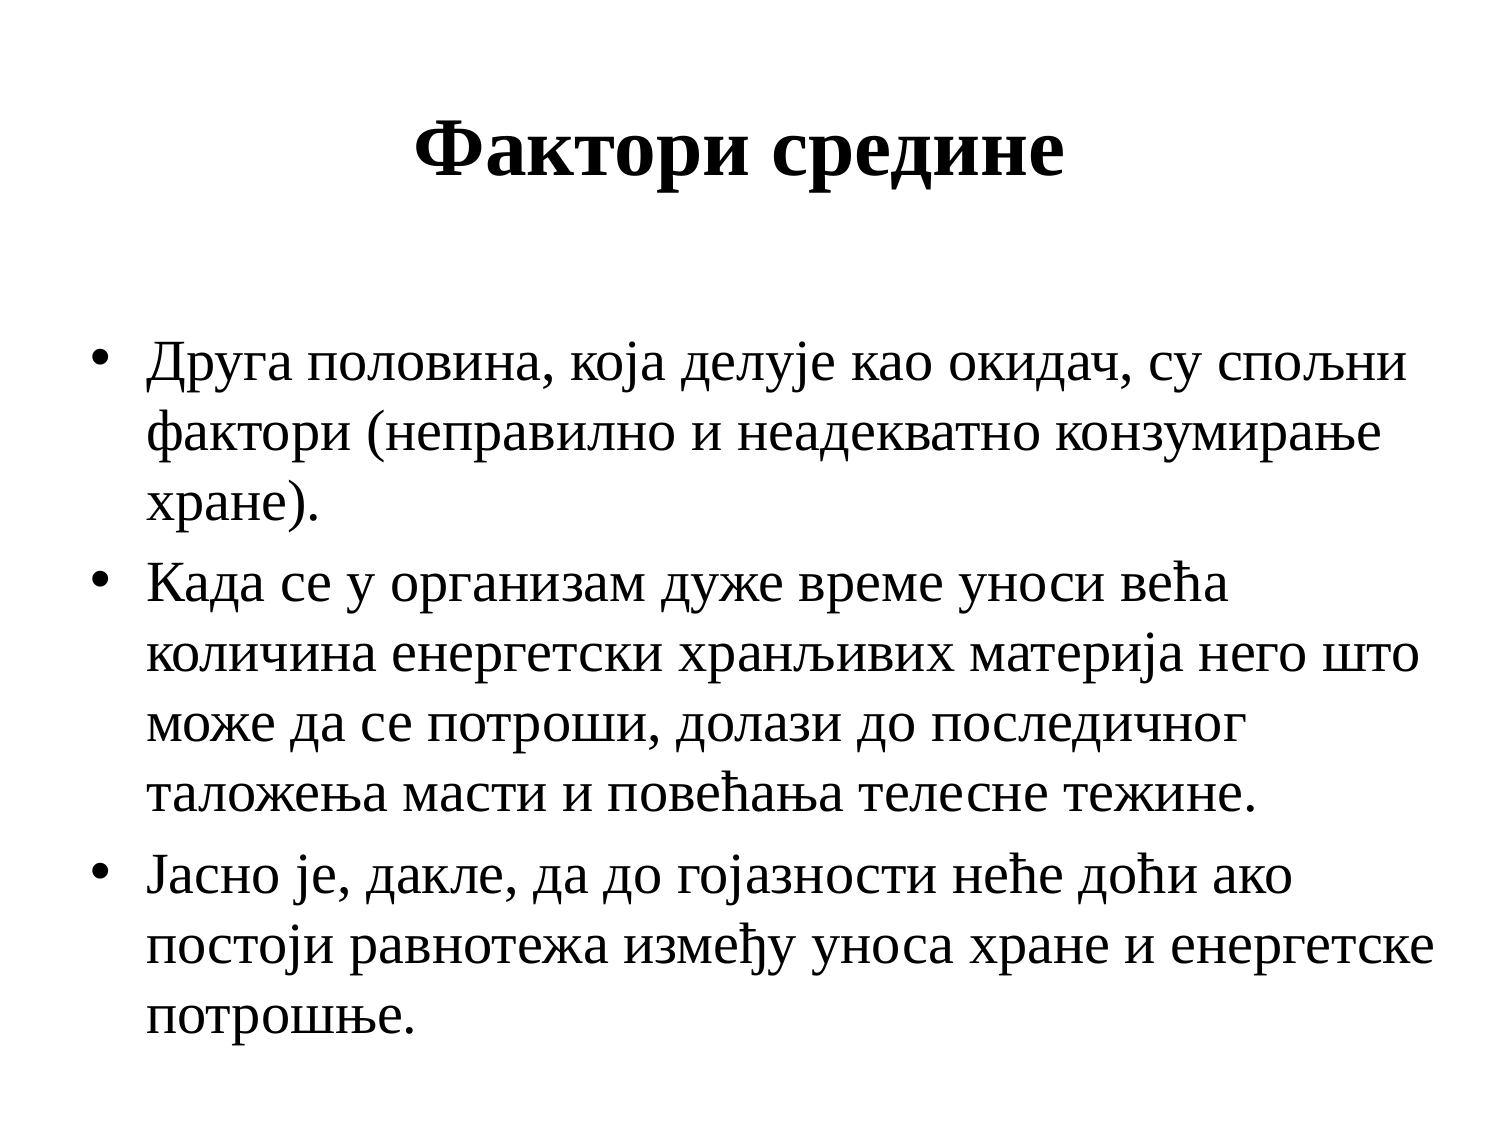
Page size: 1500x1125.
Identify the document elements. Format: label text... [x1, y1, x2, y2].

title Фактори средине [75, 45, 1425, 233]
list Друга половина, која делује као окидач, су спољни фактори (неправилно и неадекватно конзумирање хране). Када се у организам дуже време уноси већа количина енергетски хранљивих материја него што може да се потроши, долази до последичног таложења масти и повећања телесне тежине. Јасно је, дакле, да до гојазности неће доћи ако постоји равнотежа између уноса хране и енергетске потрошње. [75, 314, 1463, 1075]
